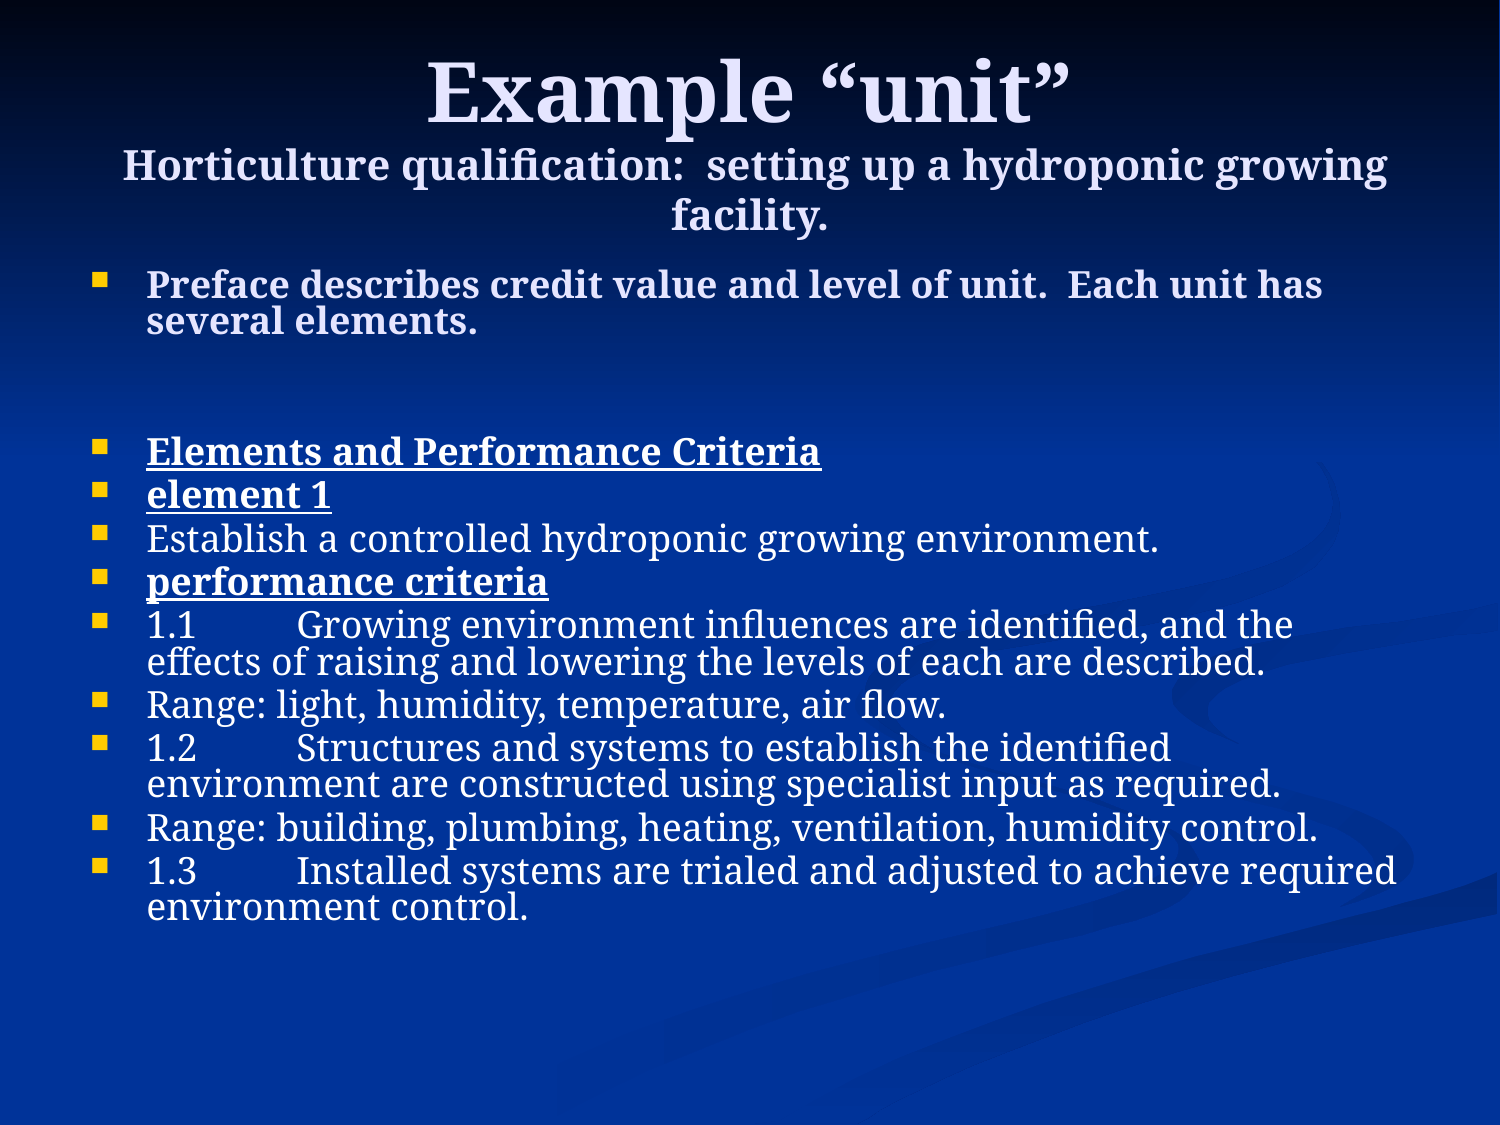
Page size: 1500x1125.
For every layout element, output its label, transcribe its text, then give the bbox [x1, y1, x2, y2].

title Example “unit” Horticulture qualification: setting up a hydroponic growing facility. [74, 44, 1426, 233]
list Preface describes credit value and level of unit. Each unit has several elements. Elements and Performance Criteria element 1 Establish a controlled hydroponic growing environment. performance criteria 1.1 Growing environment influences are identified, and the effects of raising and lowering the levels of each are described. Range: light, humidity, temperature, air flow. 1.2 Structures and systems to establish the identified environment are constructed using specialist input as required. Range: building, plumbing, heating, ventilation, humidity control. 1.3 Installed systems are trialed and adjusted to achieve required environment control. [74, 262, 1426, 1006]
